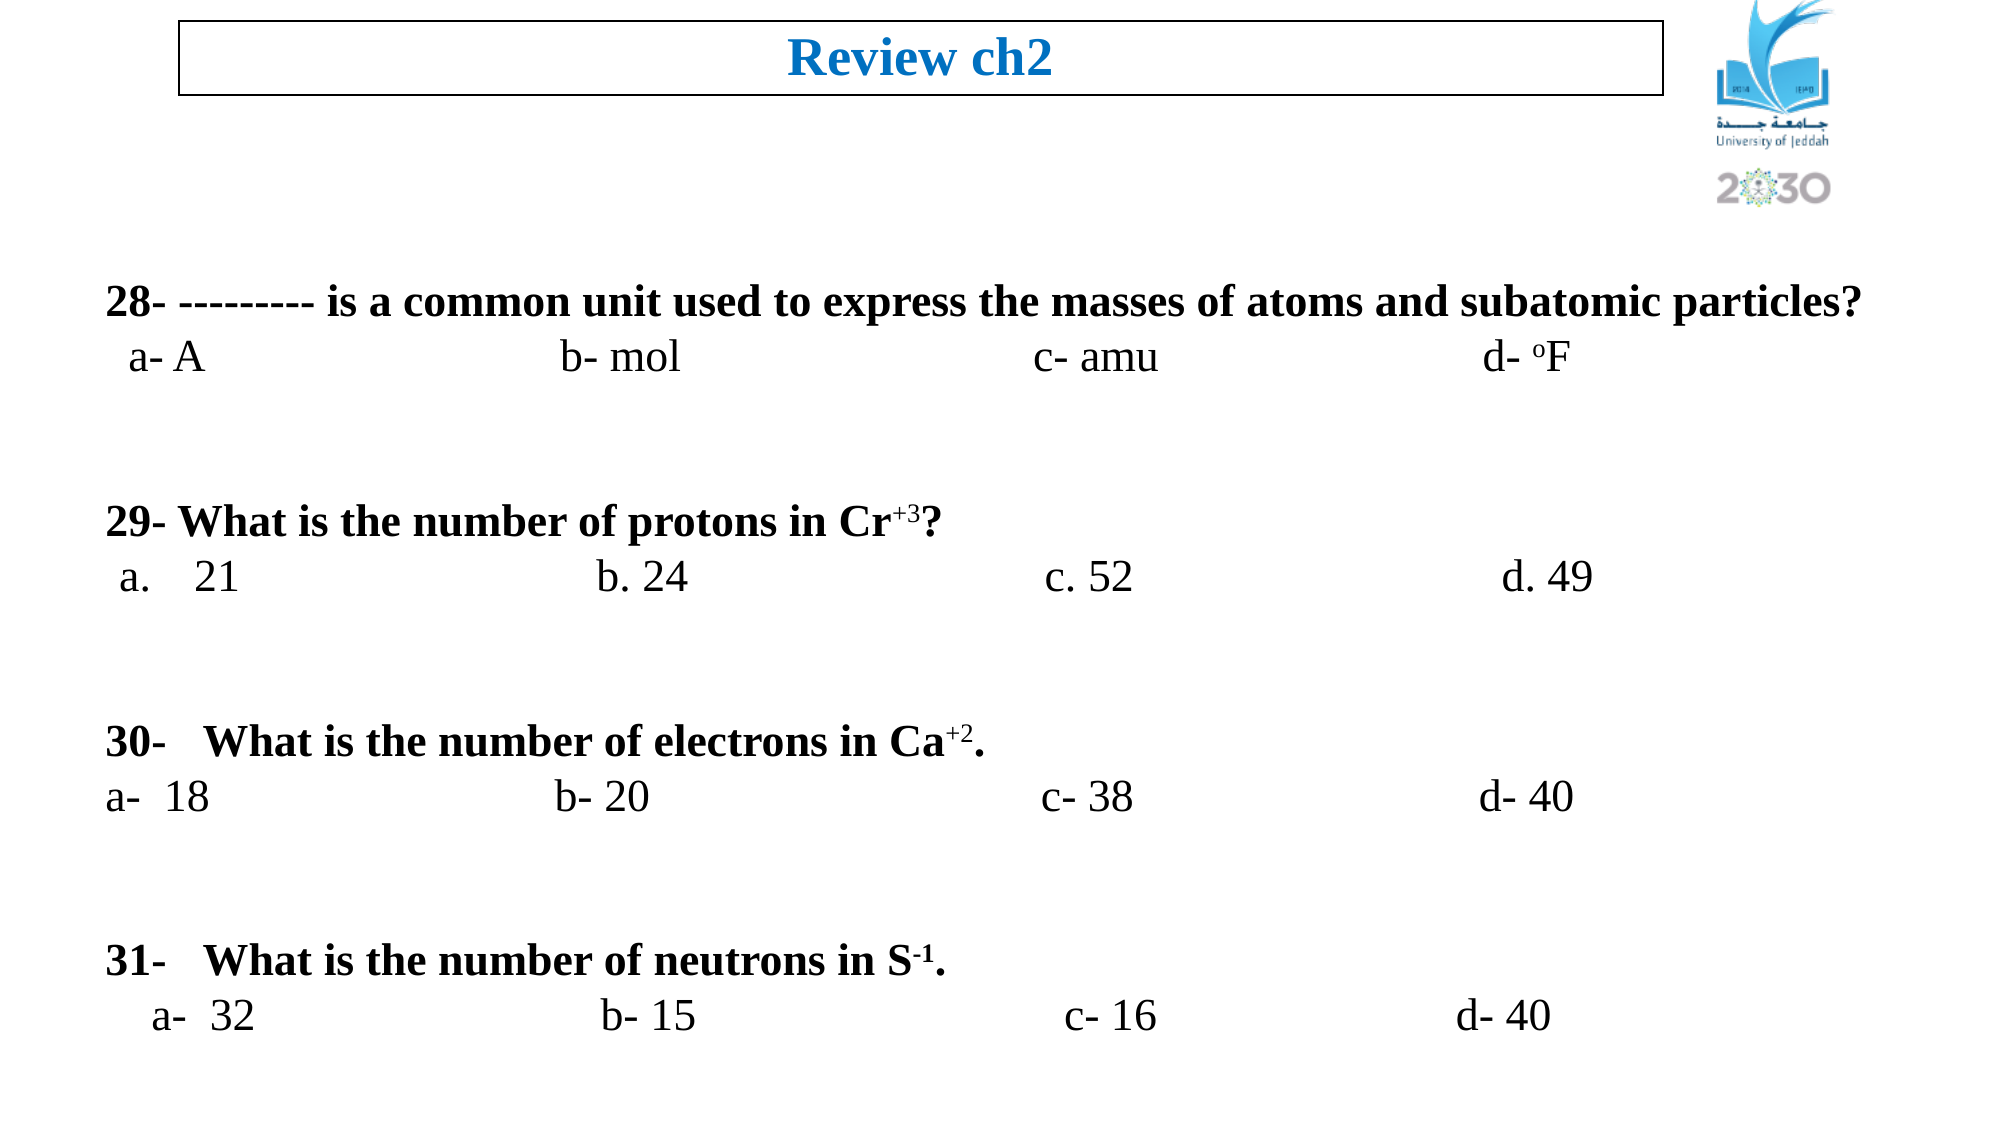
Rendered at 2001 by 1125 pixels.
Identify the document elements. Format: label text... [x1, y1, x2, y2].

text_box 28- --------- is a common unit used to express the masses of atoms and subatomic particles? a- A b- mol c- amu d- oF 29- What is the number of protons in Cr+3? 21 b. 24 c. 52 d. 49 30- What is the number of electrons in Ca+2. a- 18 b- 20 c- 38 d- 40 31- What is the number of neutrons in S-1. a- 32 b- 15 c- 16 d- 40 [37, 262, 1974, 1048]
text_box Review ch2 [178, 20, 1664, 96]
picture [1697, 0, 1851, 213]
